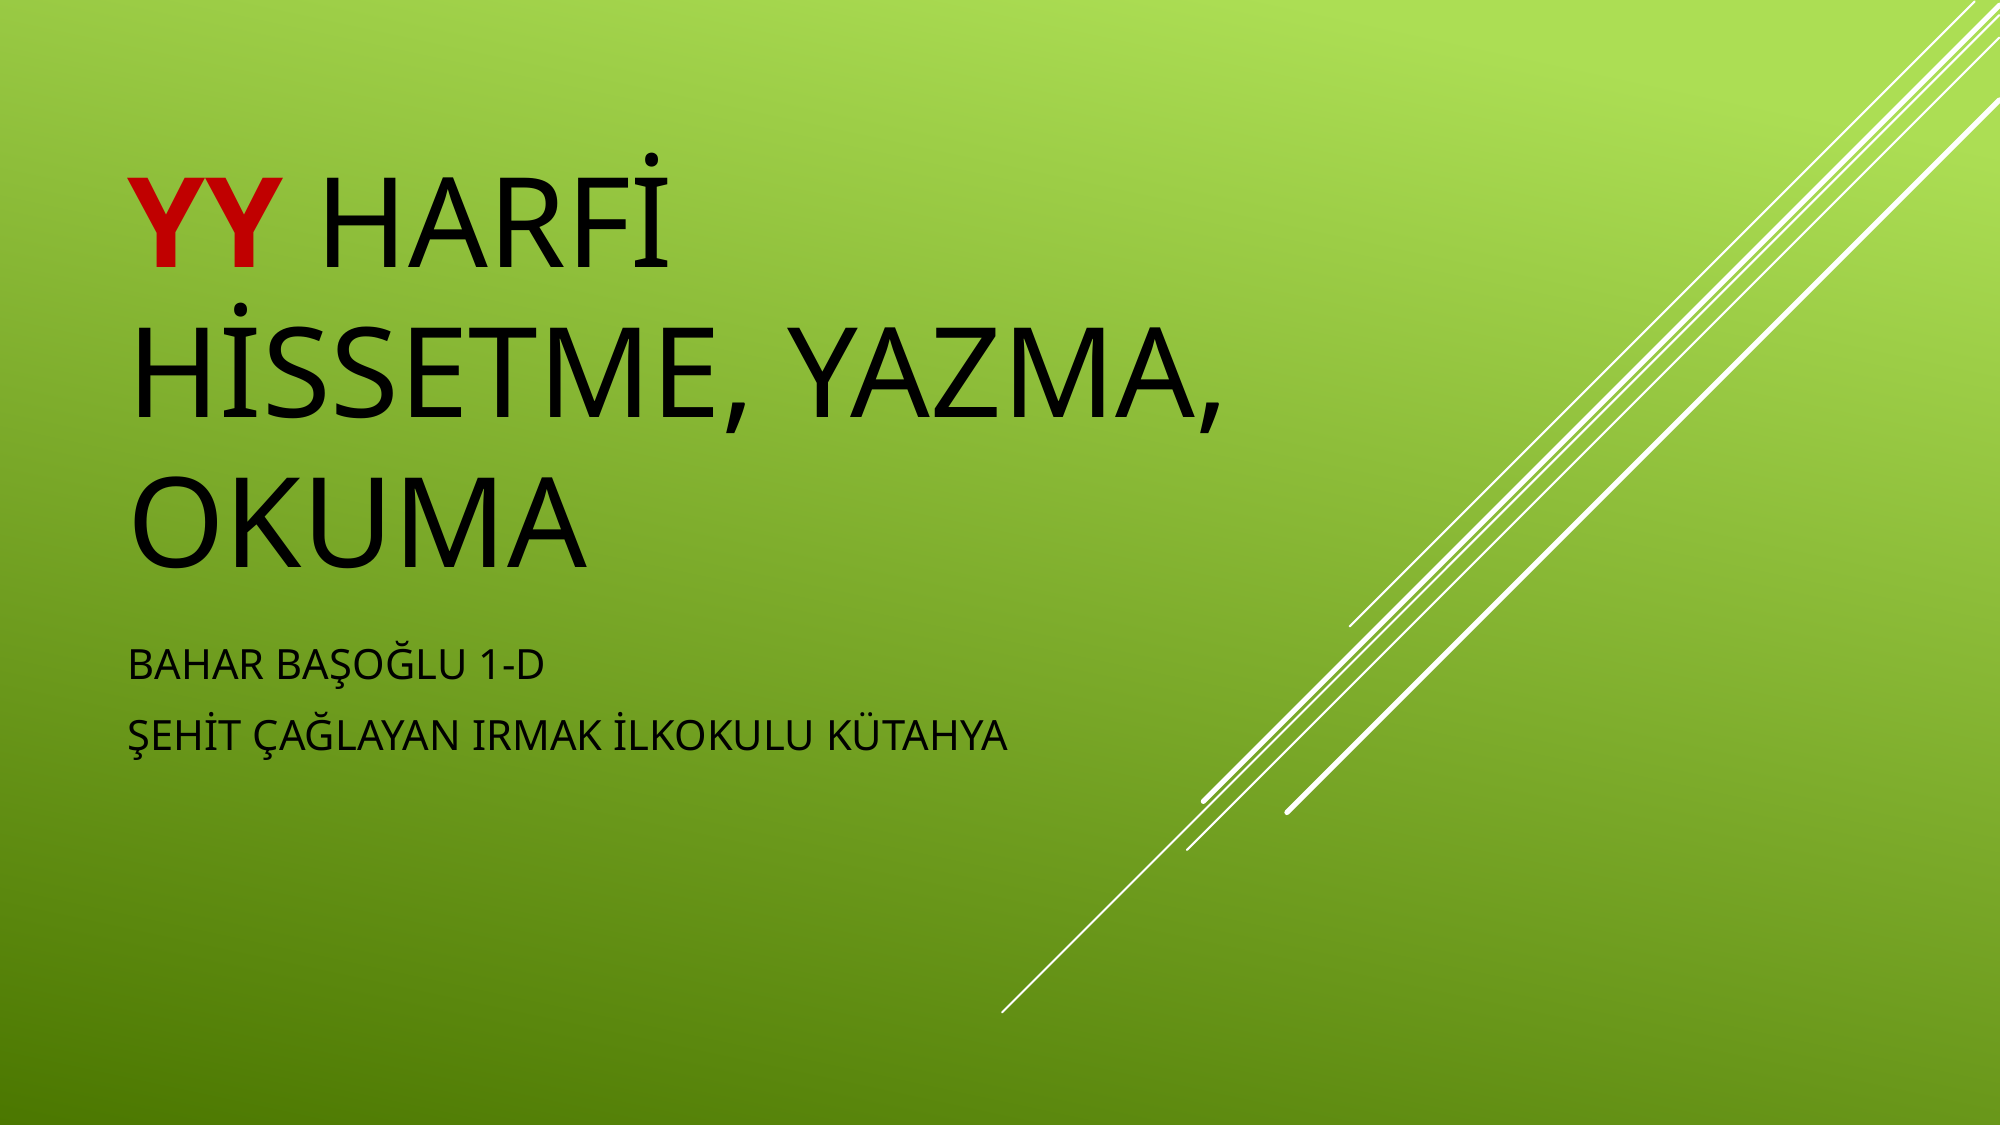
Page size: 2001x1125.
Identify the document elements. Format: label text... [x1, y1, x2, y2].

subtitle BAHAR BAŞOĞLU 1-D ŞEHİT ÇAĞLAYAN IRMAK İLKOKULU KÜTAHYA [112, 630, 1163, 803]
title YY HARFİ HİSSETME, YAZMA, OKUMA [112, 112, 1425, 600]
